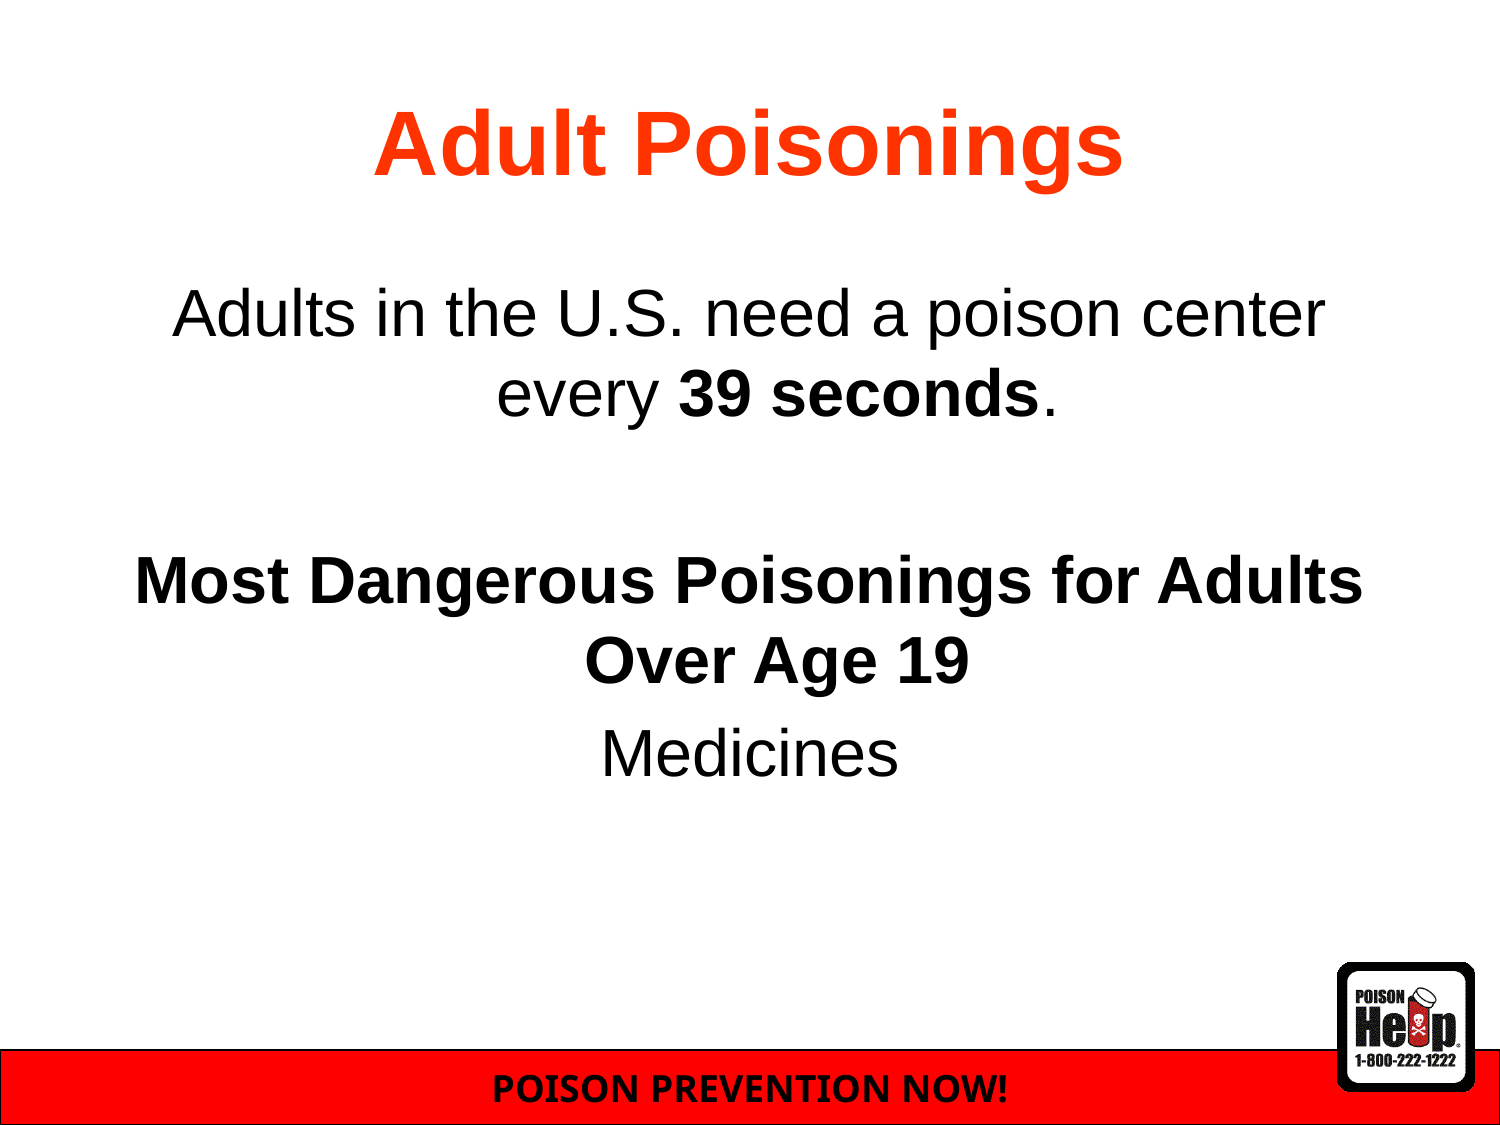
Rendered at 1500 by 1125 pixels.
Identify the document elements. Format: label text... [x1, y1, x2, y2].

title Adult Poisonings [74, 44, 1426, 233]
text_box POISON PREVENTION NOW! [0, 1049, 1500, 1125]
picture [1337, 962, 1476, 1092]
list Adults in the U.S. need a poison center every 39 seconds. Most Dangerous Poisonings for Adults Over Age 19 Medicines [74, 262, 1426, 1006]
